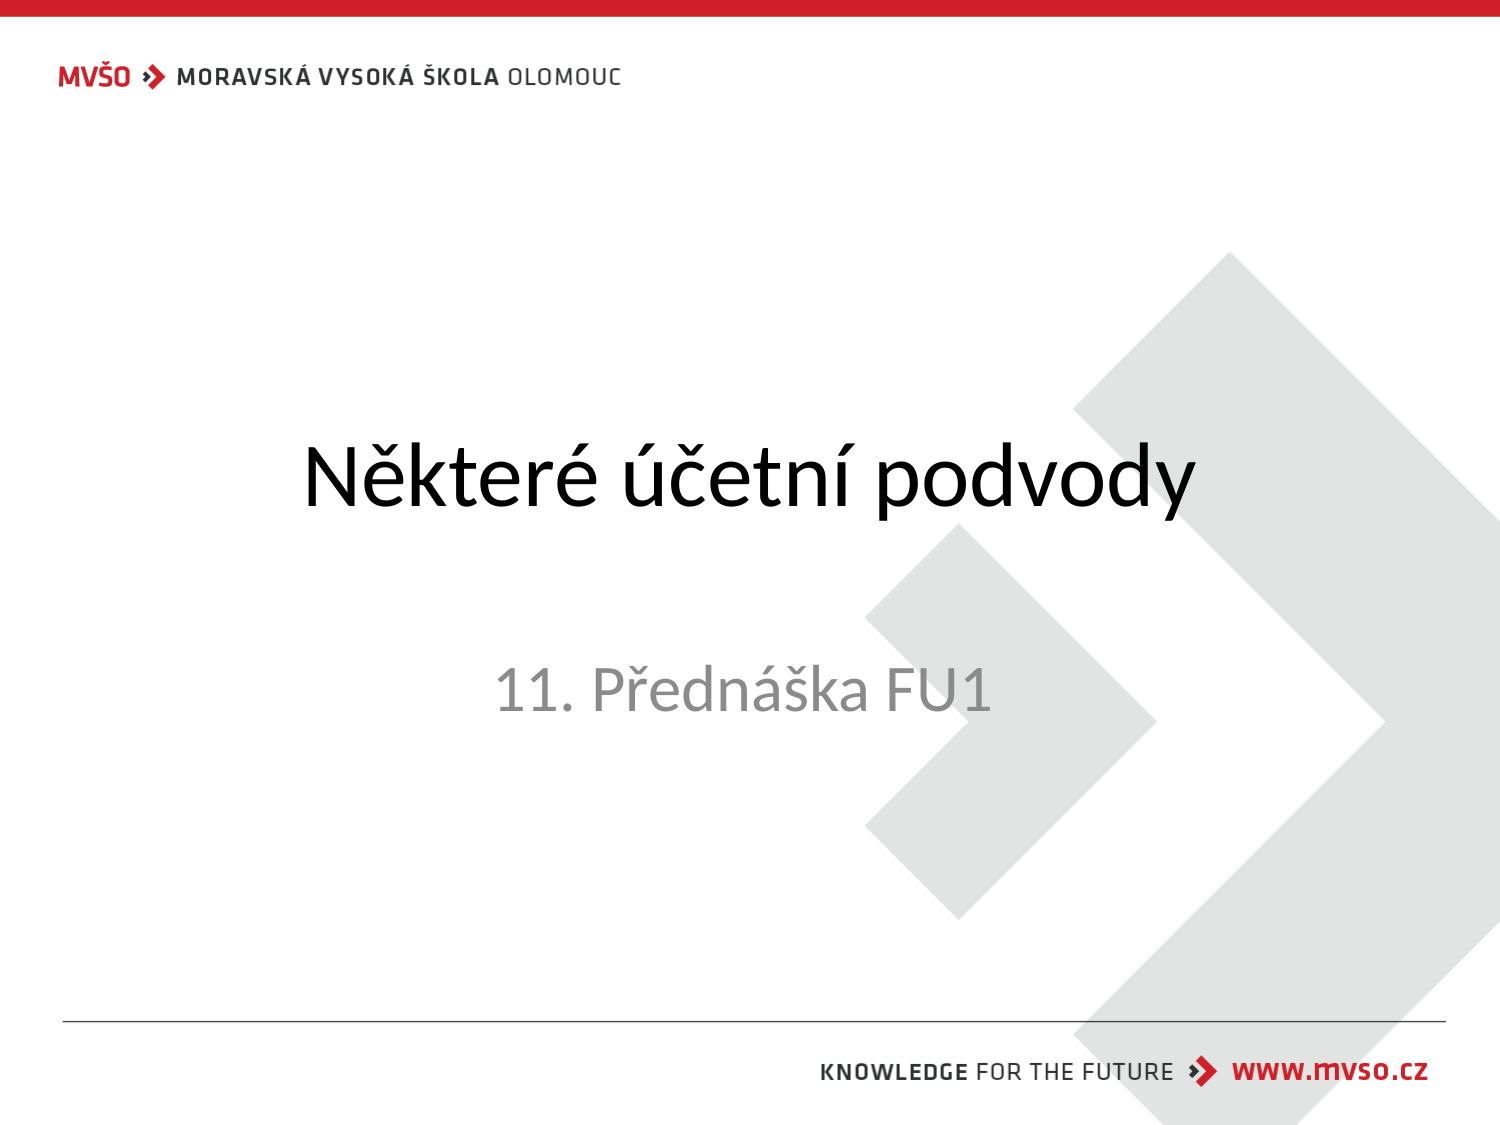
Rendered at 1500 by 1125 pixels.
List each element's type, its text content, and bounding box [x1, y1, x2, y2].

title Některé účetní podvody [112, 349, 1388, 591]
subtitle 11. Přednáška FU1 [225, 637, 1275, 925]
picture [0, 0, 1500, 1125]
